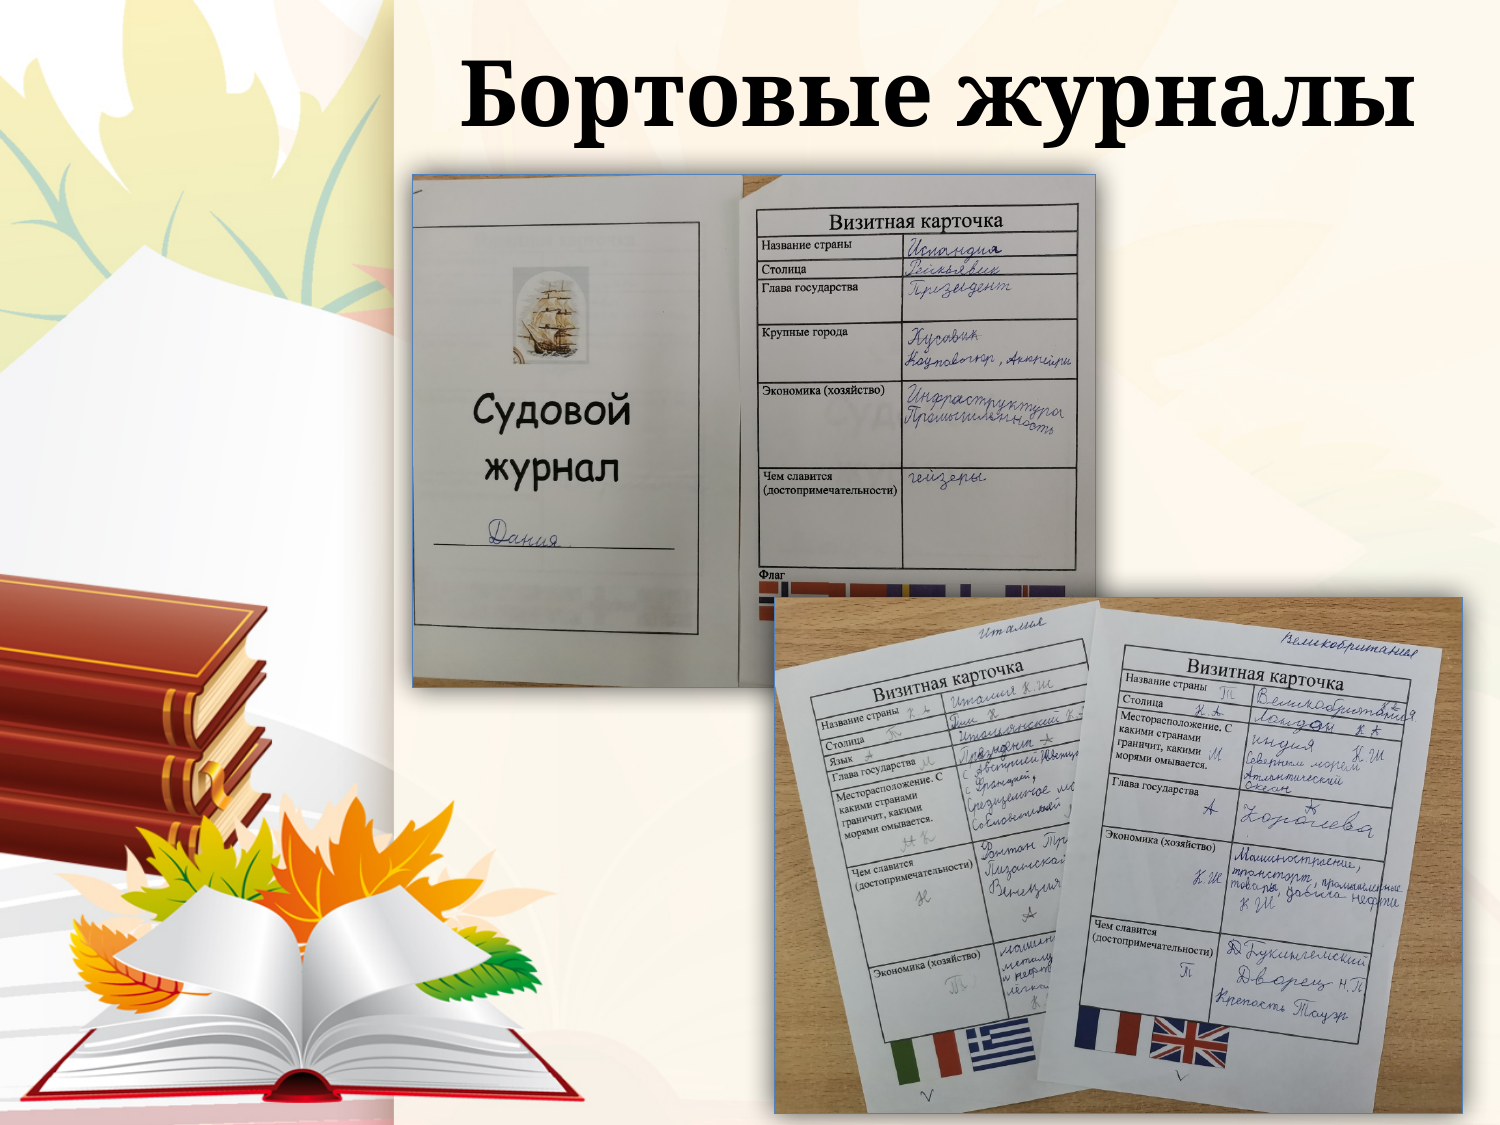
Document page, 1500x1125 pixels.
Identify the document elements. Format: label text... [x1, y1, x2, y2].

picture [0, 0, 1500, 1125]
title Бортовые журналы [399, 24, 1475, 155]
